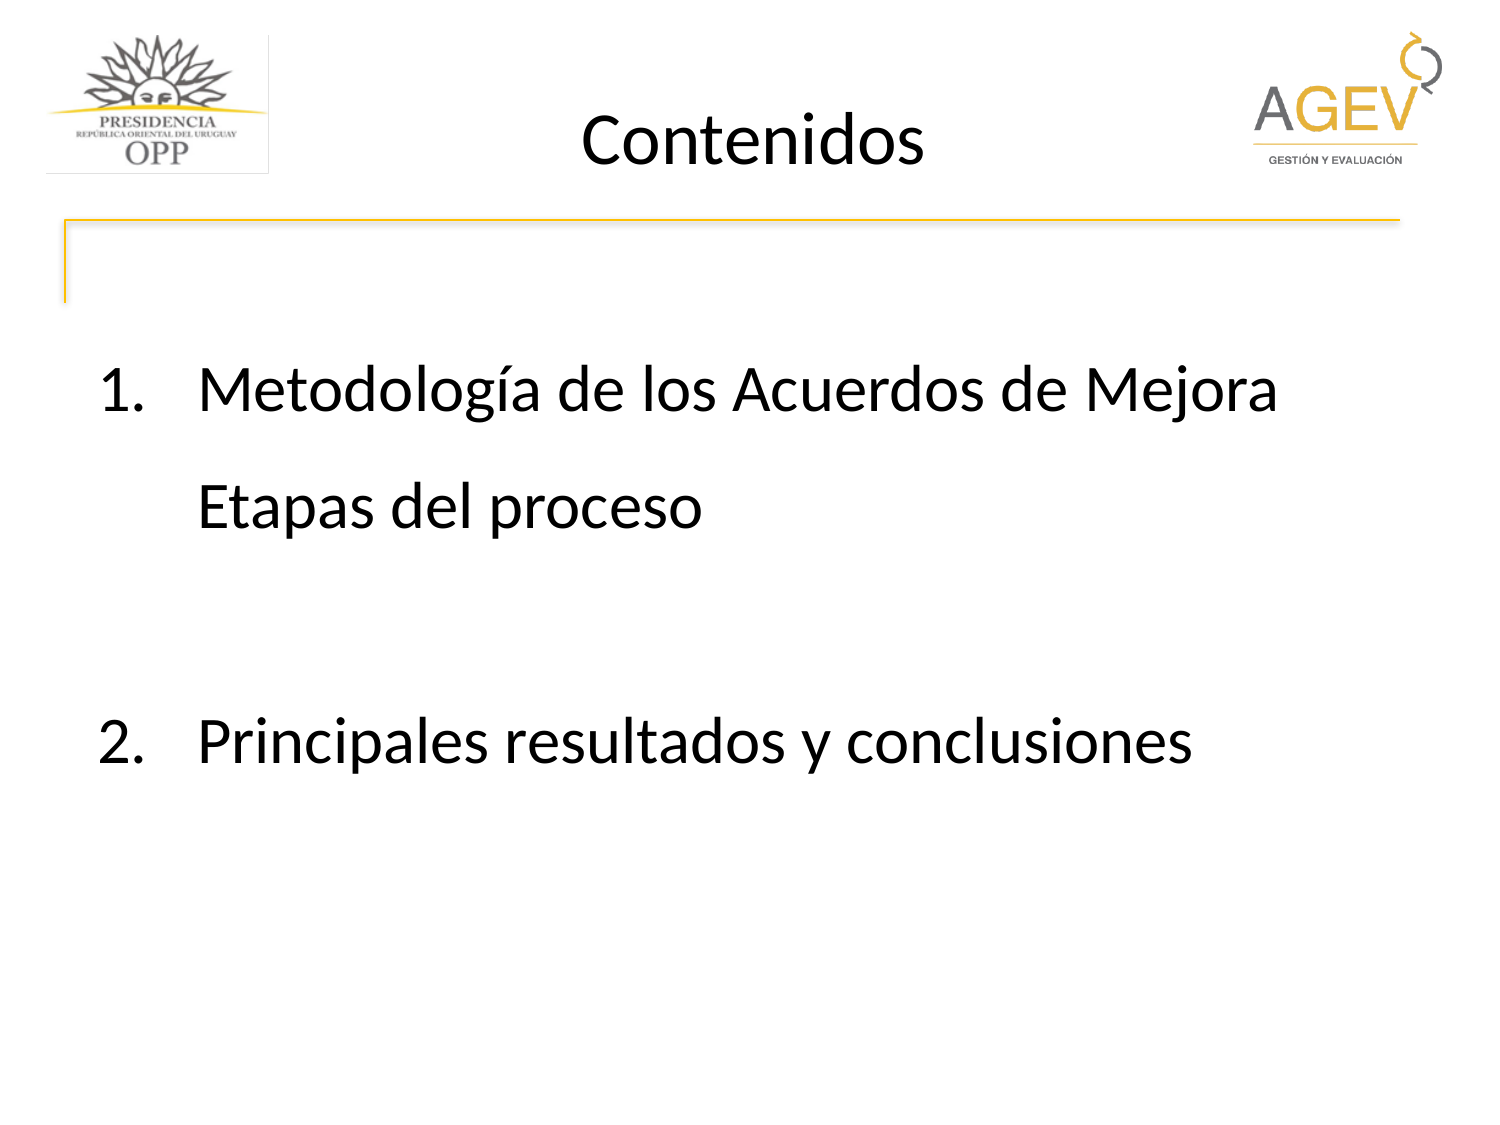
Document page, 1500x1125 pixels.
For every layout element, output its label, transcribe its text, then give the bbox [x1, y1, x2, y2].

title Contenidos [234, 82, 1274, 162]
list Metodología de los Acuerdos de Mejora Etapas del proceso Principales resultados y conclusiones [81, 336, 1461, 1009]
picture [1253, 31, 1442, 164]
picture [46, 35, 270, 176]
